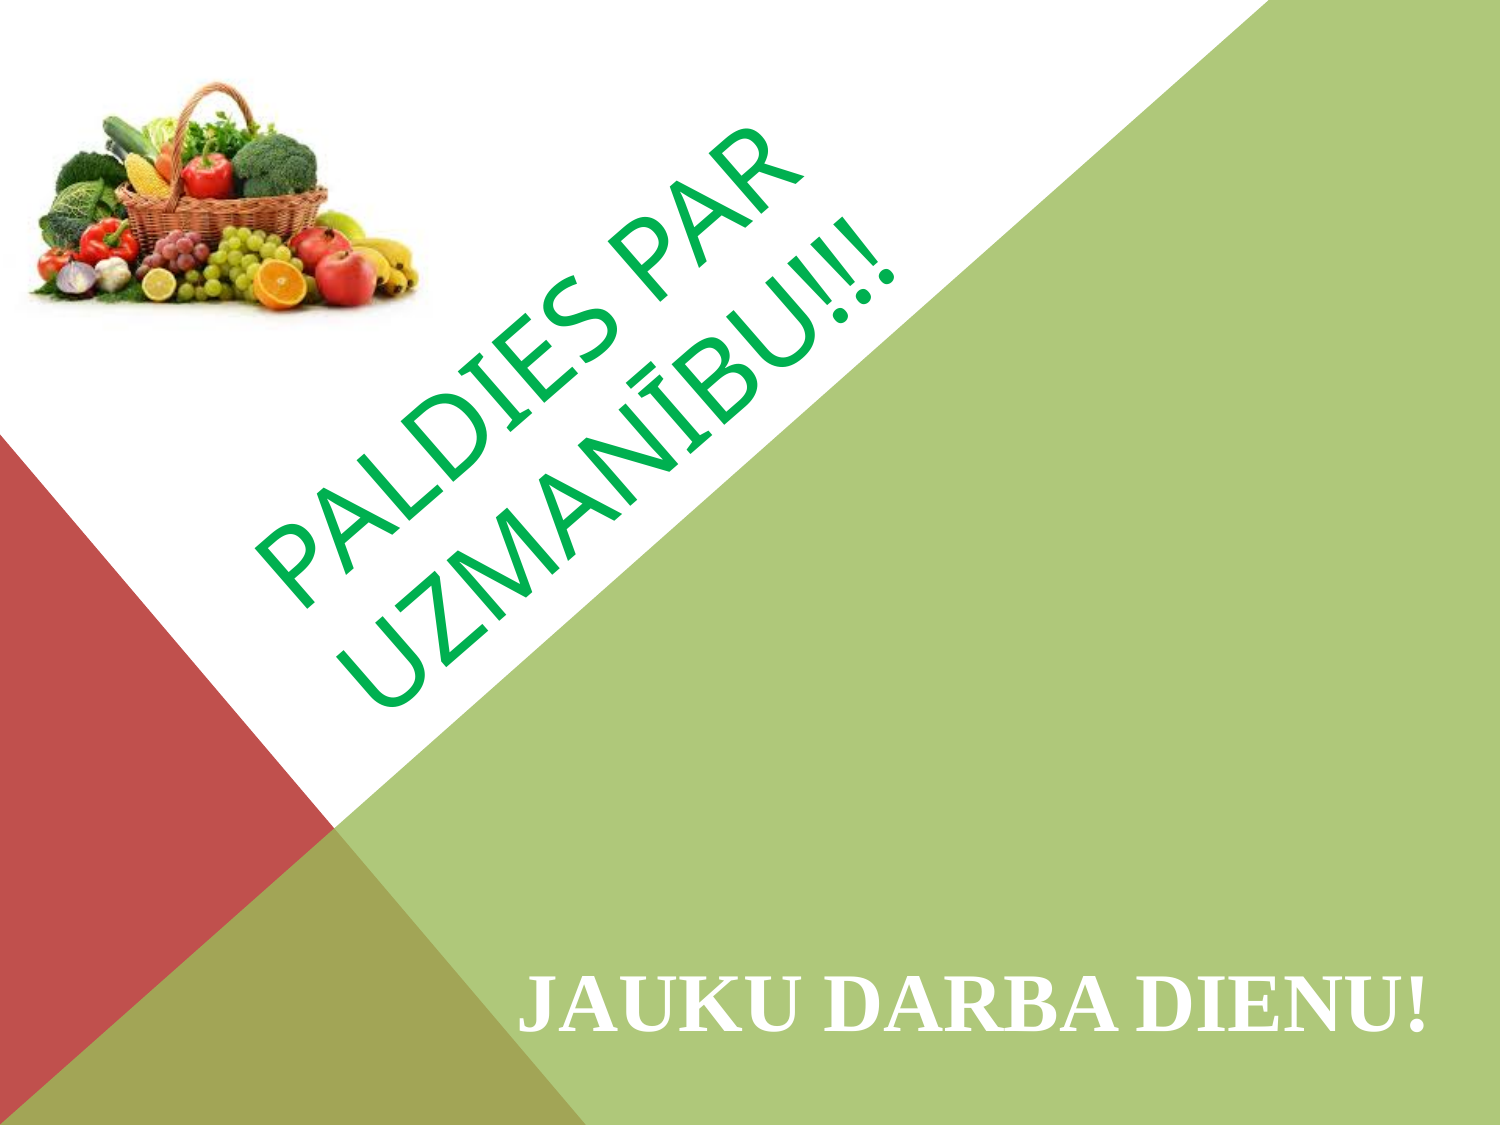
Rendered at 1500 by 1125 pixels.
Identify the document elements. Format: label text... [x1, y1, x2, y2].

text_box JAUKU DARBA DIENU! [501, 940, 1483, 1056]
picture [2, 54, 433, 341]
title Paldies par uzmanību!!! [147, 30, 1020, 831]
